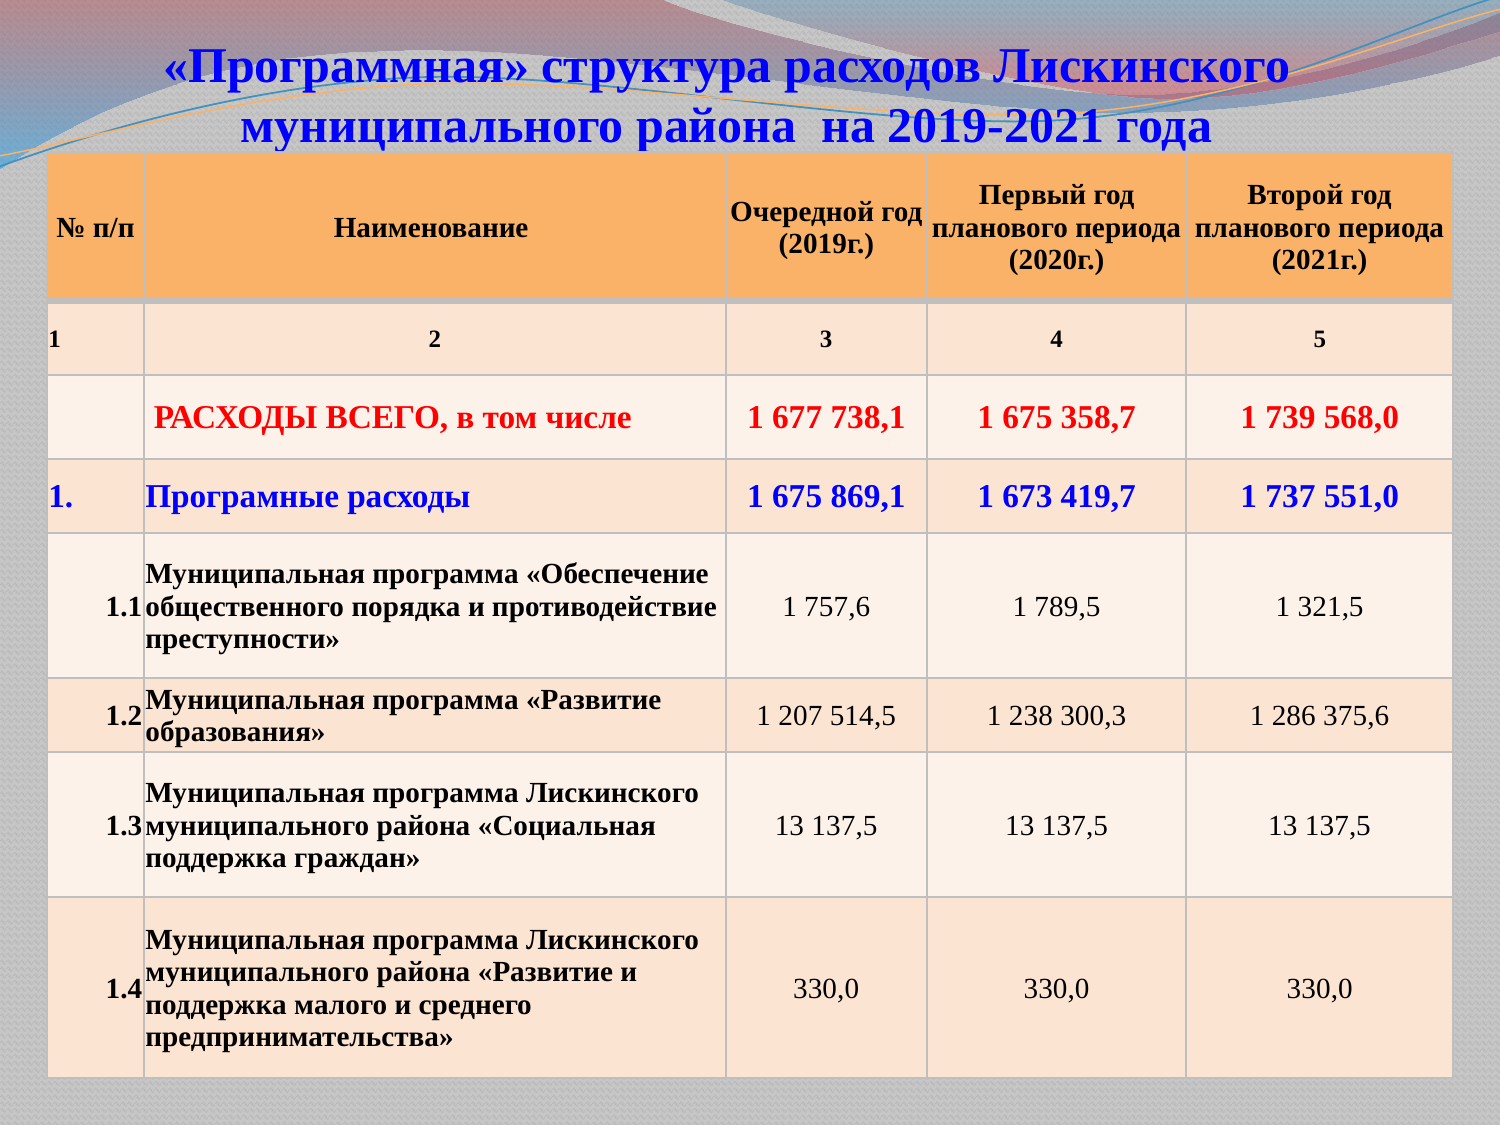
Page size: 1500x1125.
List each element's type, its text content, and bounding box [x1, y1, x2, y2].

table_cell 4 [928, 304, 1185, 374]
table_header Второй год планового периода (2021г.) [1187, 153, 1452, 298]
table_cell 3 [727, 304, 926, 374]
table_cell 330,0 [727, 898, 926, 1077]
table_cell 1 737 551,0 [1187, 460, 1452, 532]
table_cell 1 [48, 304, 143, 374]
table_cell 2 [145, 304, 725, 374]
table_header Очередной год (2019г.) [727, 153, 926, 298]
table_header Наименование [145, 153, 725, 298]
table_cell 1.4 [48, 898, 143, 1077]
table_cell 1.1 [48, 534, 143, 677]
table_cell 1 739 568,0 [1187, 376, 1452, 458]
table_cell 13 137,5 [1187, 753, 1452, 896]
table_cell 1 789,5 [928, 534, 1185, 677]
table_header № п/п [48, 153, 143, 298]
table_cell 1.2 [48, 679, 143, 751]
table_cell 1. [48, 460, 143, 532]
table_cell [48, 376, 143, 458]
table_cell 13 137,5 [727, 753, 926, 896]
table_cell 1 675 358,7 [928, 376, 1185, 458]
table_cell Муниципальная программа Лискинского муниципального района «Социальная поддержка граждан» [145, 753, 725, 896]
table_cell 1 757,6 [727, 534, 926, 677]
table_cell 1 673 419,7 [928, 460, 1185, 532]
table_cell 1 675 869,1 [727, 460, 926, 532]
table_cell 1 286 375,6 [1187, 679, 1452, 751]
table_cell Муниципальная программа «Обеспечение общественного порядка и противодействие преступности» [145, 534, 725, 677]
table_cell 1.3 [48, 753, 143, 896]
table_cell Муниципальная программа «Развитие образования» [145, 679, 725, 751]
table_cell 1 238 300,3 [928, 679, 1185, 751]
table_cell 330,0 [928, 898, 1185, 1077]
table_cell Програмные расходы [145, 460, 725, 532]
table_cell 5 [1187, 304, 1452, 374]
table_cell РАСХОДЫ ВСЕГО, в том числе [145, 376, 725, 458]
table_cell 13 137,5 [928, 753, 1185, 896]
table_cell 1 677 738,1 [727, 376, 926, 458]
table_cell Муниципальная программа Лискинского муниципального района «Развитие и поддержка малого и среднего предпринимательства» [145, 898, 725, 1077]
table_cell 1 321,5 [1187, 534, 1452, 677]
title «Программная» структура расходов Лискинского муниципального района на 2019-2021 года [35, 35, 1418, 153]
table_cell 330,0 [1187, 898, 1452, 1077]
table_cell 1 207 514,5 [727, 679, 926, 751]
table_header Первый год планового периода (2020г.) [928, 153, 1185, 298]
